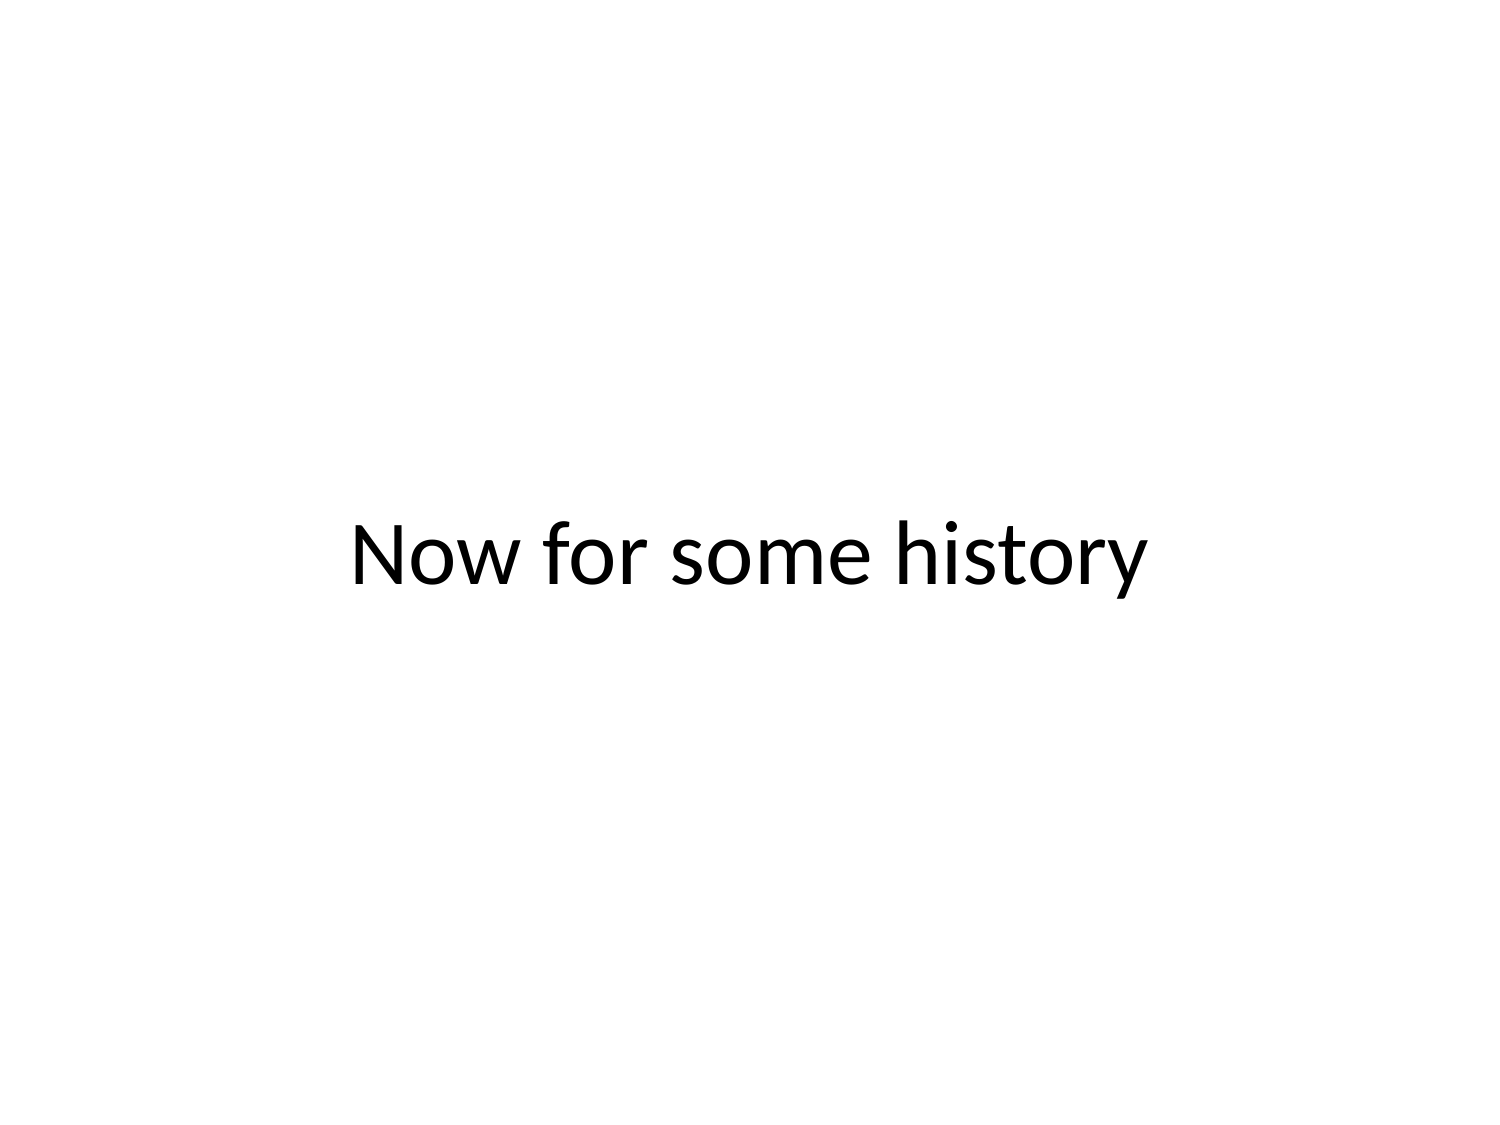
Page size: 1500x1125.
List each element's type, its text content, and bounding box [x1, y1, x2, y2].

title Now for some history [74, 44, 1426, 1051]
